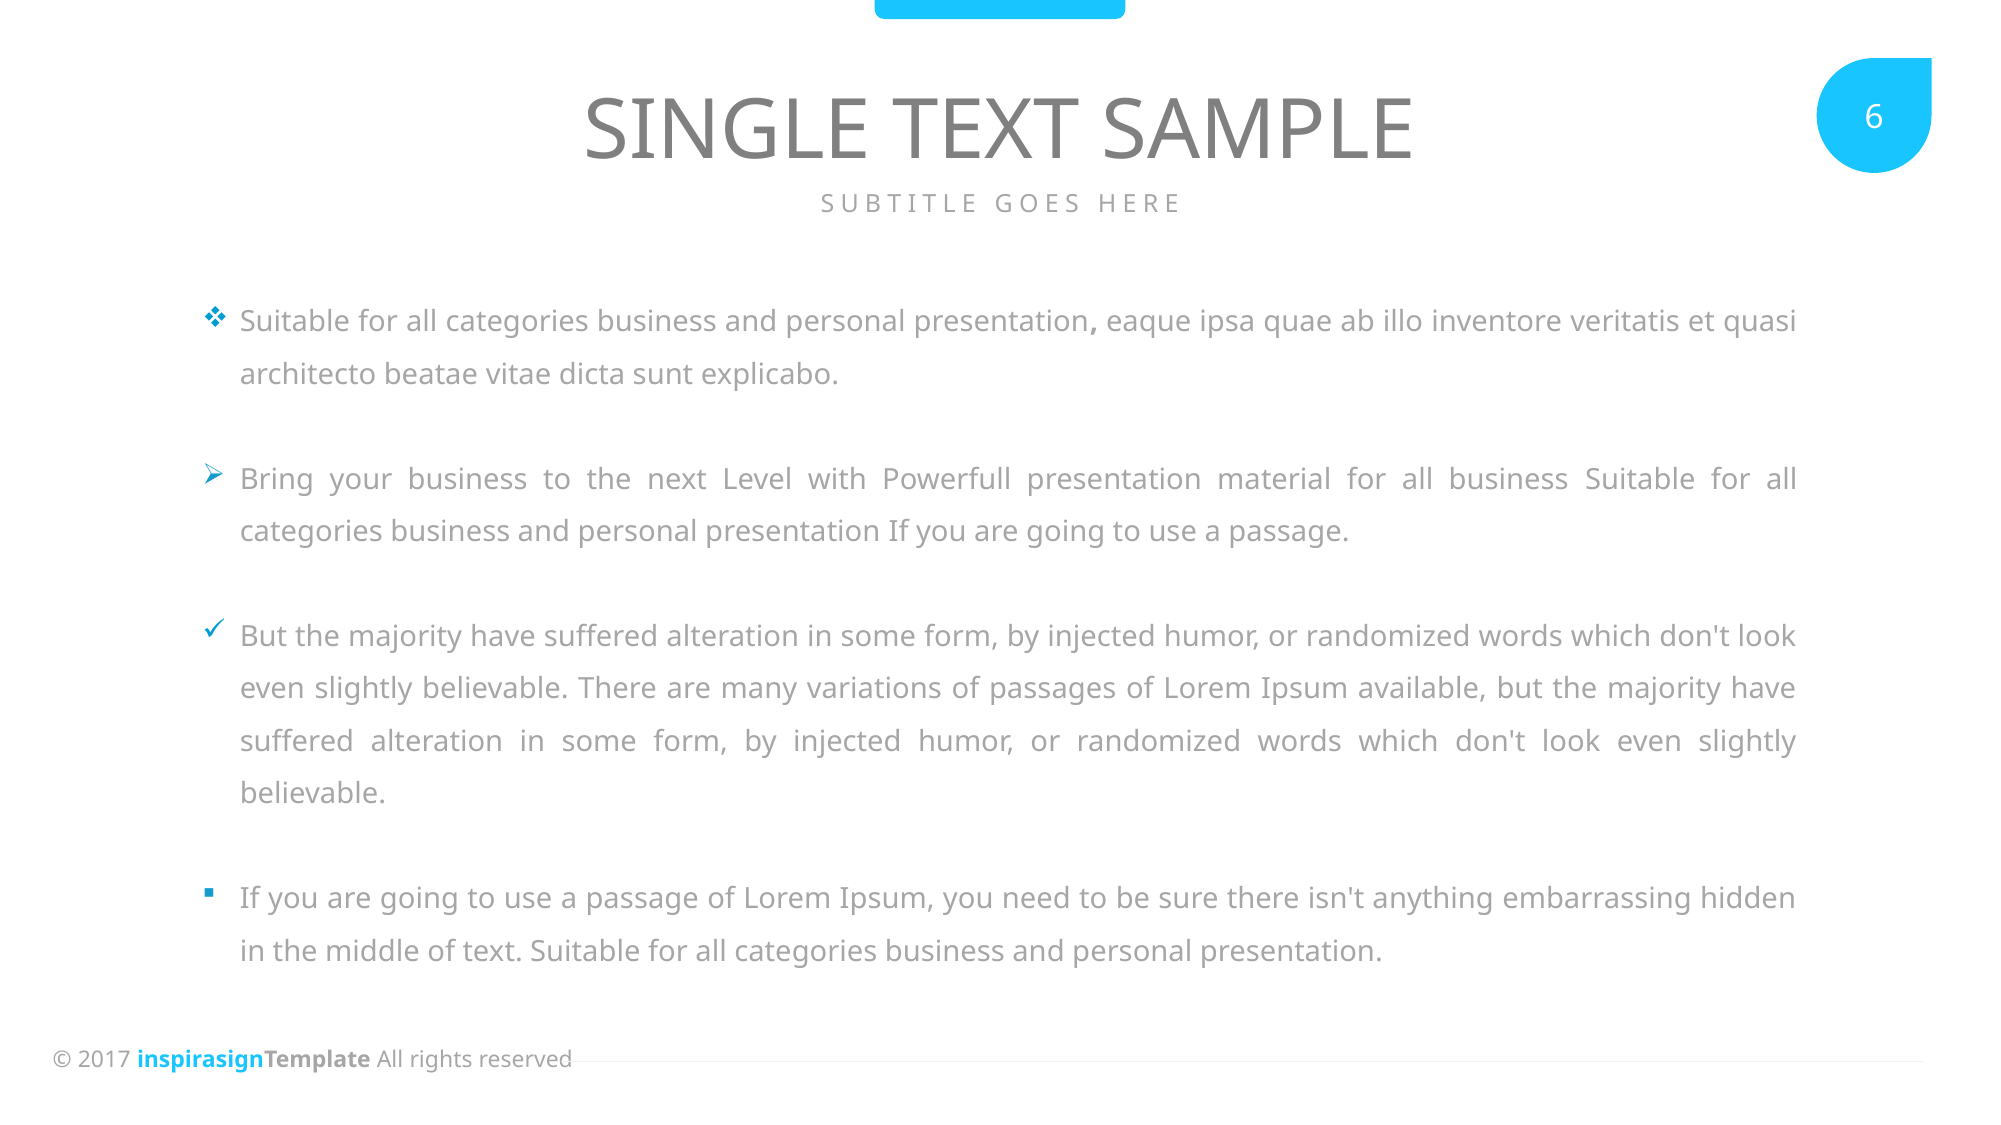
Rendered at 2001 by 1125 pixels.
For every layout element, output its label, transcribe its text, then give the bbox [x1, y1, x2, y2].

text_box SINGLE TEXT SAMPLE [568, 68, 1432, 183]
text_box SUBTITLE GOES HERE [805, 180, 1195, 225]
text_box Suitable for all categories business and personal presentation, eaque ipsa quae ab illo inventore veritatis et quasi architecto beatae vitae dicta sunt explicabo. Bring your business to the next Level with Powerfull presentation material for all business Suitable for all categories business and personal presentation If you are going to use a passage. But the majority have suffered alteration in some form, by injected humor, or randomized words which don't look even slightly believable. There are many variations of passages of Lorem Ipsum available, but the majority have suffered alteration in some form, by injected humor, or randomized words which don't look even slightly believable. If you are going to use a passage of Lorem Ipsum, you need to be sure there isn't anything embarrassing hidden in the middle of text. Suitable for all categories business and personal presentation. [187, 277, 1813, 975]
